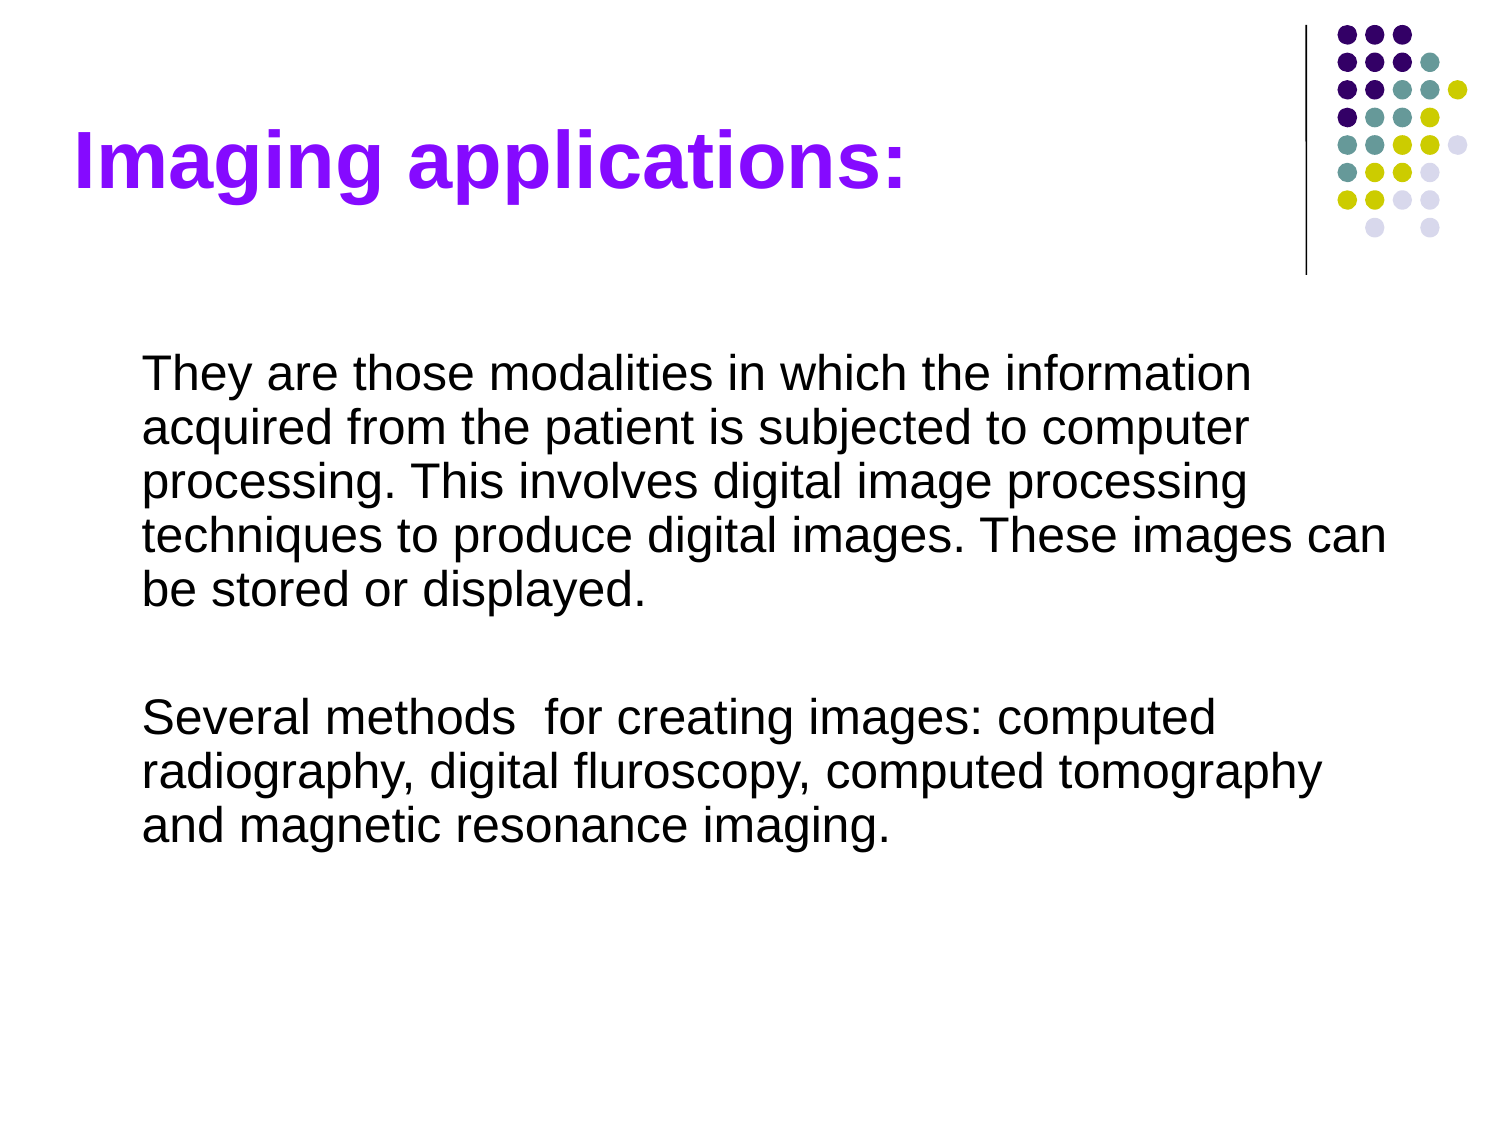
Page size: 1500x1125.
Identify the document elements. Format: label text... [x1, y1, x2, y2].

list They are those modalities in which the information acquired from the patient is subjected to computer processing. This involves digital image processing techniques to produce digital images. These images can be stored or displayed. Several methods for creating images: computed radiography, digital fluroscopy, computed tomography and magnetic resonance imaging. [70, 339, 1421, 1064]
title Imaging applications: [58, 0, 1297, 213]
